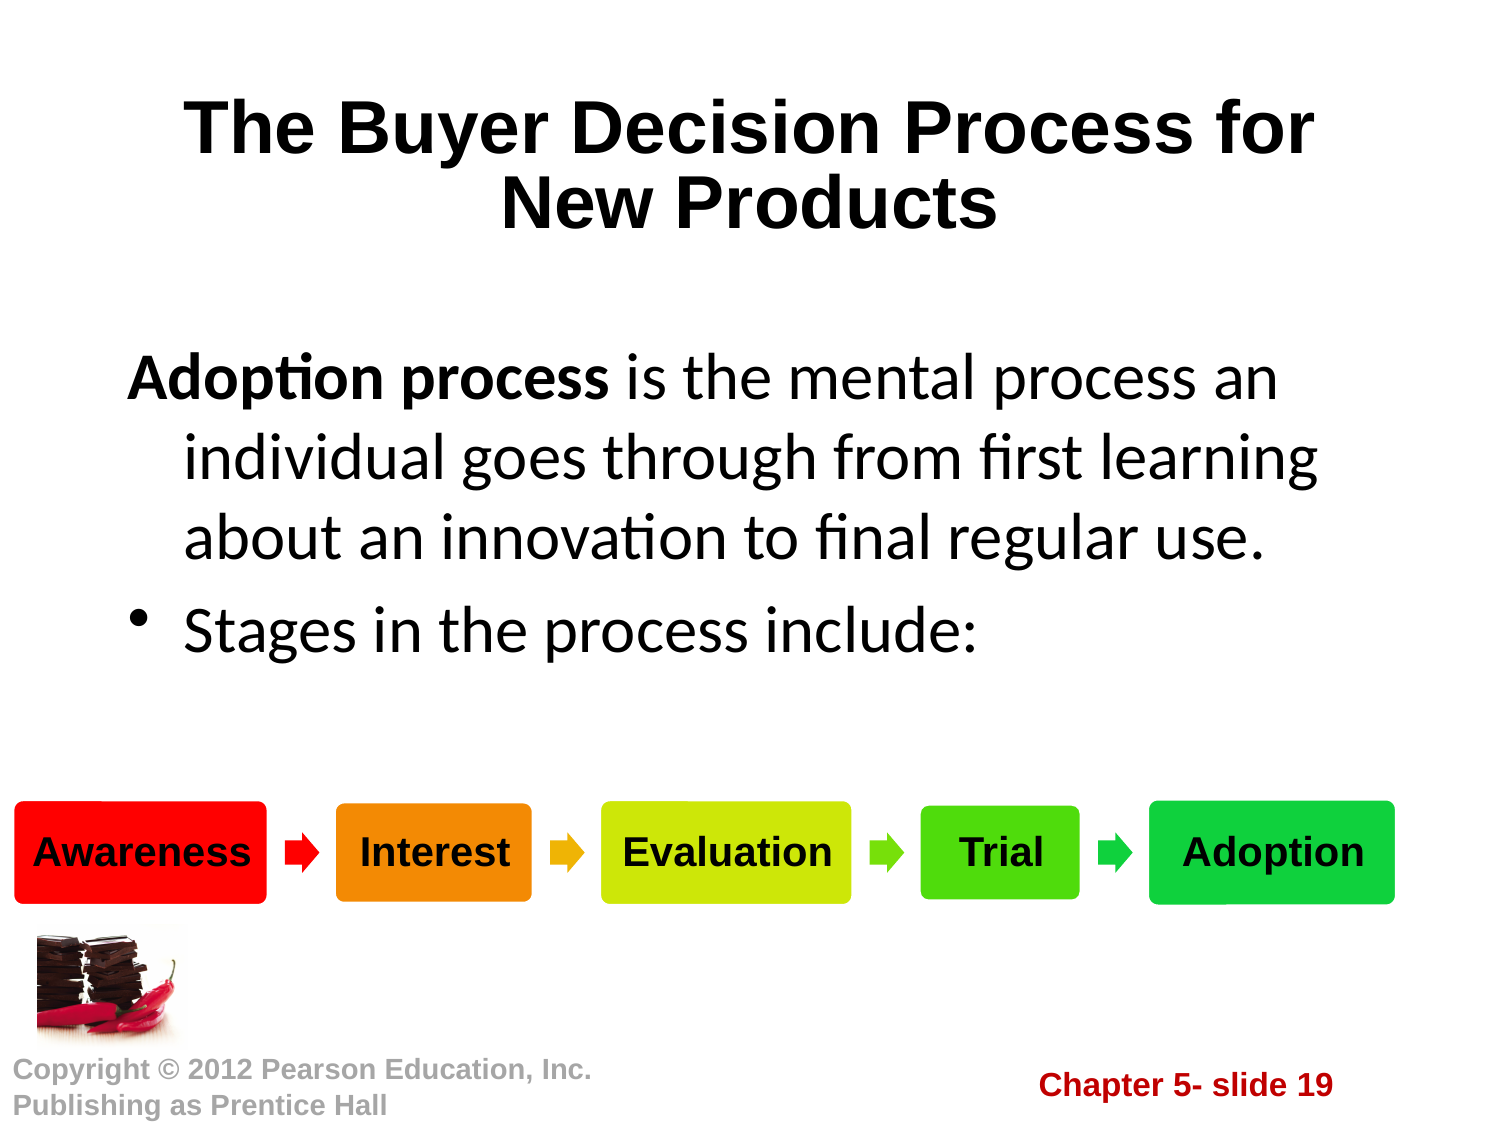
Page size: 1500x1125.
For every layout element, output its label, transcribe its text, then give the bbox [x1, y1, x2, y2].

list Adoption process is the mental process an individual goes through from first learning about an innovation to final regular use. Stages in the process include: [112, 324, 1388, 498]
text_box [10, 500, 1399, 1125]
title The Buyer Decision Process for New Products [112, 37, 1388, 226]
